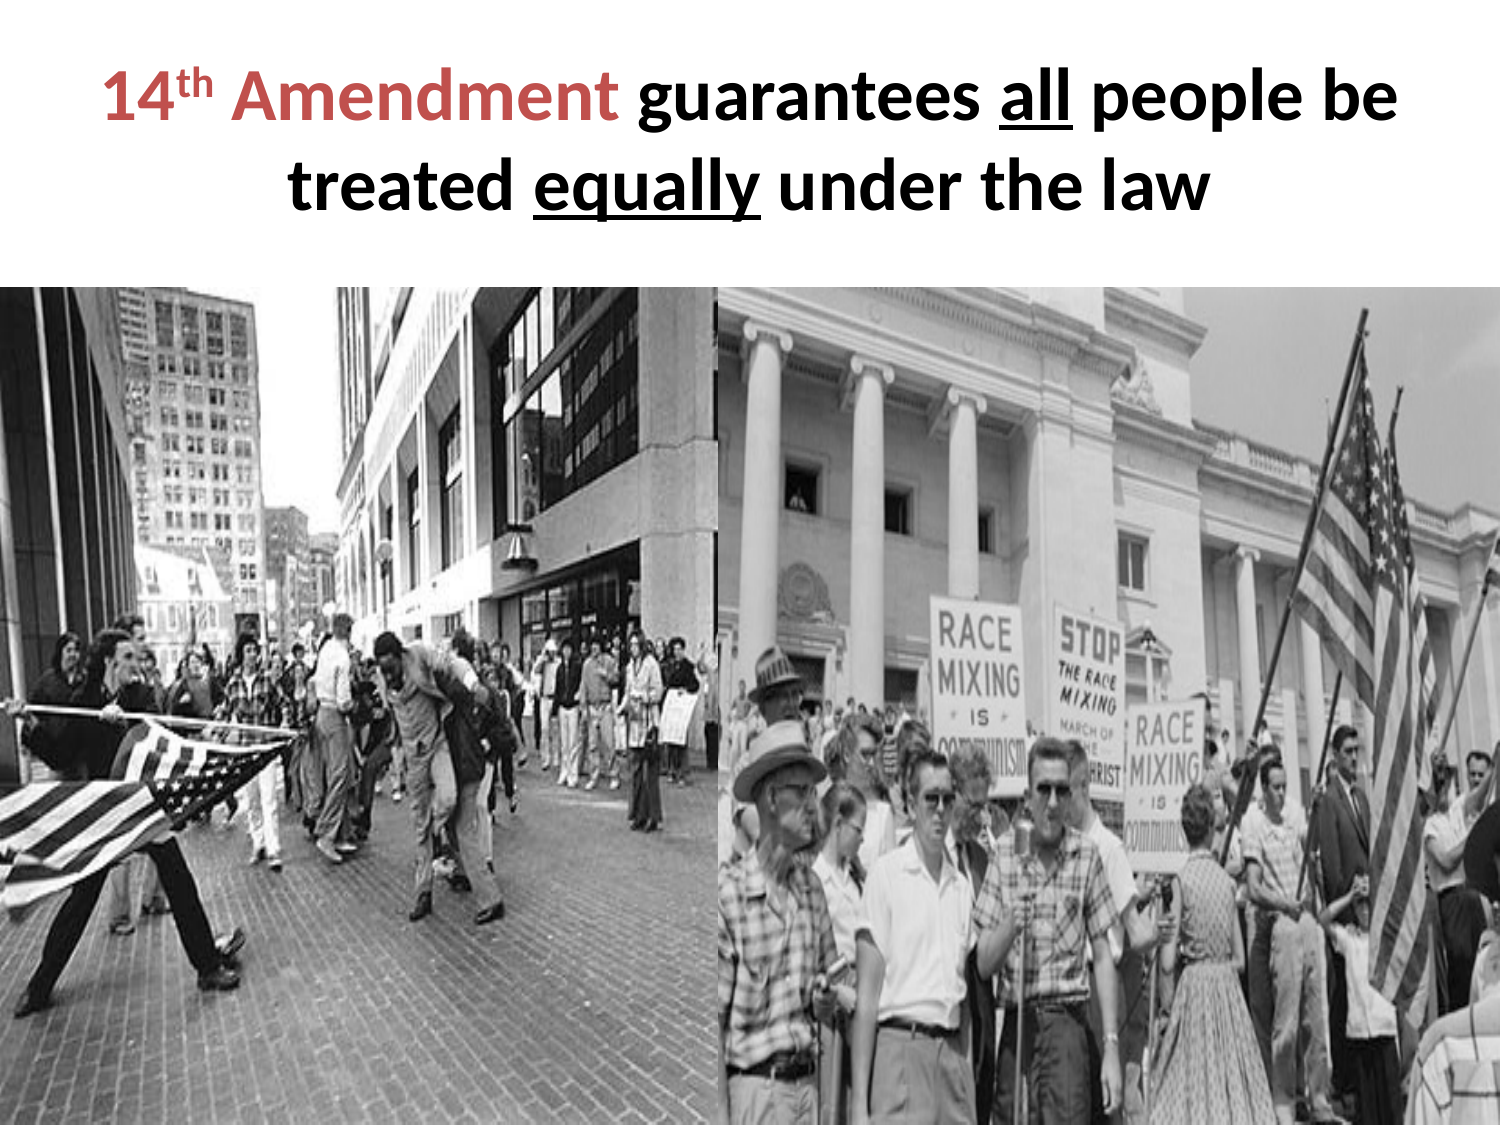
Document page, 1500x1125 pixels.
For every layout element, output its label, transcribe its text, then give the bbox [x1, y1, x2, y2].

picture [0, 287, 1500, 1125]
title 14th Amendment guarantees all people be treated equally under the law [0, 37, 1500, 233]
